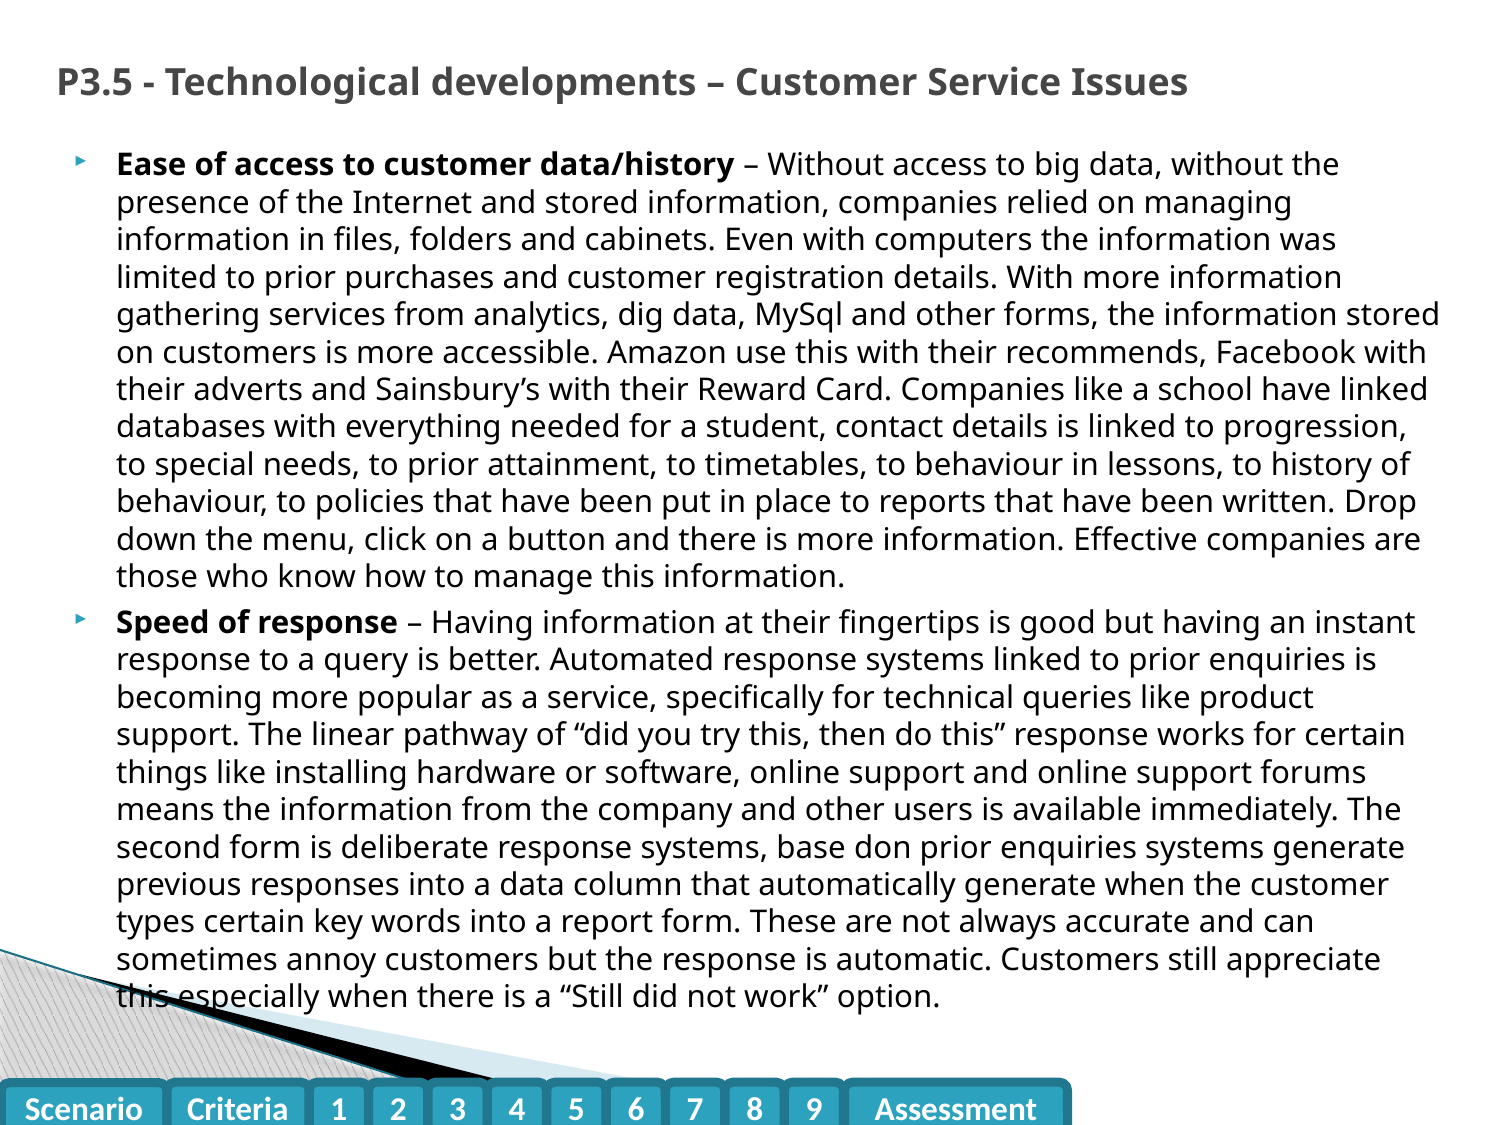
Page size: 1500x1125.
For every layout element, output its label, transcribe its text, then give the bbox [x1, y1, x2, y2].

list Ease of access to customer data/history – Without access to big data, without the presence of the Internet and stored information, companies relied on managing information in files, folders and cabinets. Even with computers the information was limited to prior purchases and customer registration details. With more information gathering services from analytics, dig data, MySql and other forms, the information stored on customers is more accessible. Amazon use this with their recommends, Facebook with their adverts and Sainsbury’s with their Reward Card. Companies like a school have linked databases with everything needed for a student, contact details is linked to progression, to special needs, to prior attainment, to timetables, to behaviour in lessons, to history of behaviour, to policies that have been put in place to reports that have been written. Drop down the menu, click on a button and there is more information. Effective companies are those who know how to manage this information. Speed of response – Having information at their fingertips is good but having an instant response to a query is better. Automated response systems linked to prior enquiries is becoming more popular as a service, specifically for technical queries like product support. The linear pathway of “did you try this, then do this” response works for certain things like installing hardware or software, online support and online support forums means the information from the company and other users is available immediately. The second form is deliberate response systems, base don prior enquiries systems generate previous responses into a data column that automatically generate when the customer types certain key words into a report form. These are not always accurate and can sometimes annoy customers but the response is automatic. Customers still appreciate this especially when there is a “Still did not work” option. [41, 137, 1460, 1035]
title P3.5 - Technological developments – Customer Service Issues [41, 18, 1459, 126]
